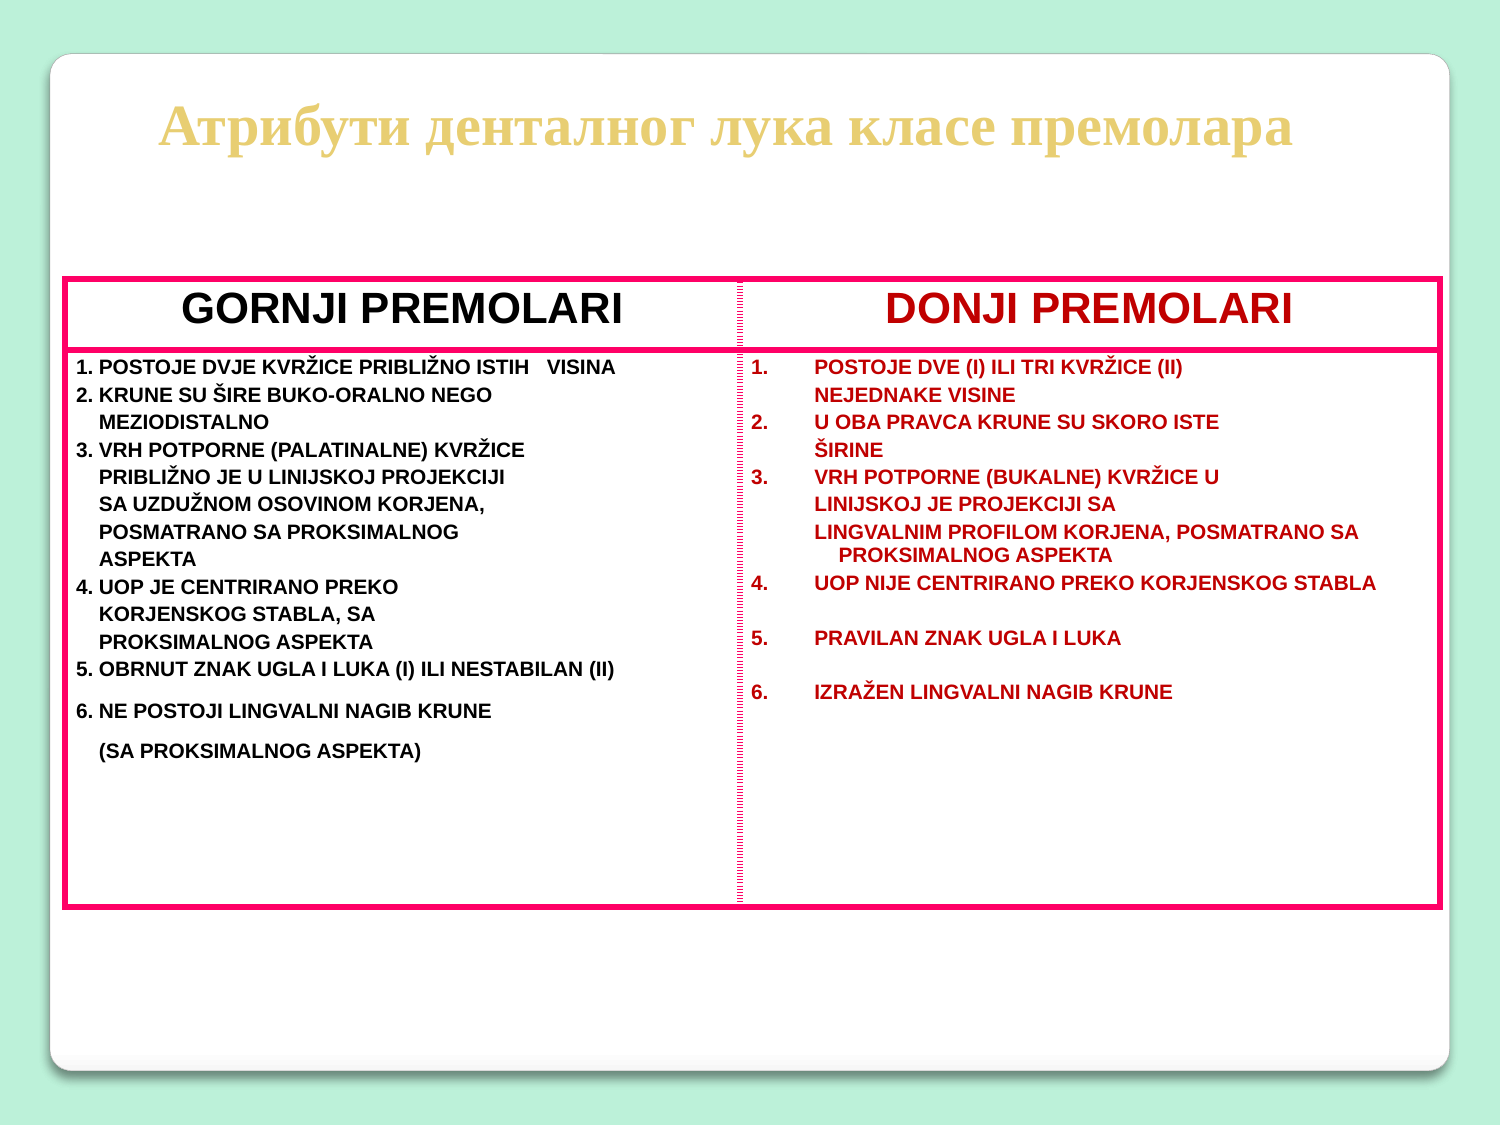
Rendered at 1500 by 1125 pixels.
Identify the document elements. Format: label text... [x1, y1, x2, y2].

table_cell 1. POSTOJE DVE (I) ILI TRI KVRŽICE (II) NEJEDNAKE VISINE 2. U OBA PRAVCA KRUNE SU SKORO ISTE ŠIRINE 3. VRH POTPORNE (BUKALNE) KVRŽICE U LINIJSKOJ JE PROJEKCIJI SA LINGVALNIM PROFILOM KORJENA, POSMATRANO SA PROKSIMALNOG ASPEKTA 4. UOP NIJE CENTRIRANO PREKO KORJENSKOG STABLA 5. PRAVILAN ZNAK UGLA I LUKA 6. IZRAŽEN LINGVALNI NAGIB KRUNE [740, 353, 1437, 904]
table_cell 1. POSTOJE DVJE KVRŽICE PRIBLIŽNO ISTIH VISINA 2. KRUNE SU ŠIRE BUKO-ORALNO NEGO MEZIODISTALNO 3. VRH POTPORNE (PALATINALNE) KVRŽICE PRIBLIŽNO JE U LINIJSKOJ PROJEKCIJI SA UZDUŽNOM OSOVINOM KORJENA, POSMATRANO SA PROKSIMALNOG ASPEKTA 4. UOP JE CENTRIRANO PREKO KORJENSKOG STABLA, SA PROKSIMALNOG ASPEKTA 5. OBRNUT ZNAK UGLA I LUKA (I) ILI NESTABILAN (II) 6. NE POSTOJI LINGVALNI NAGIB KRUNE (SA PROKSIMALNOG ASPEKTA) [68, 353, 740, 904]
table_header GORNJI PREMOLARI [68, 282, 740, 347]
table_header DONJI PREMOLARI [740, 282, 1437, 347]
text_box Атрибути денталног лука класе премолара [79, 81, 1374, 245]
